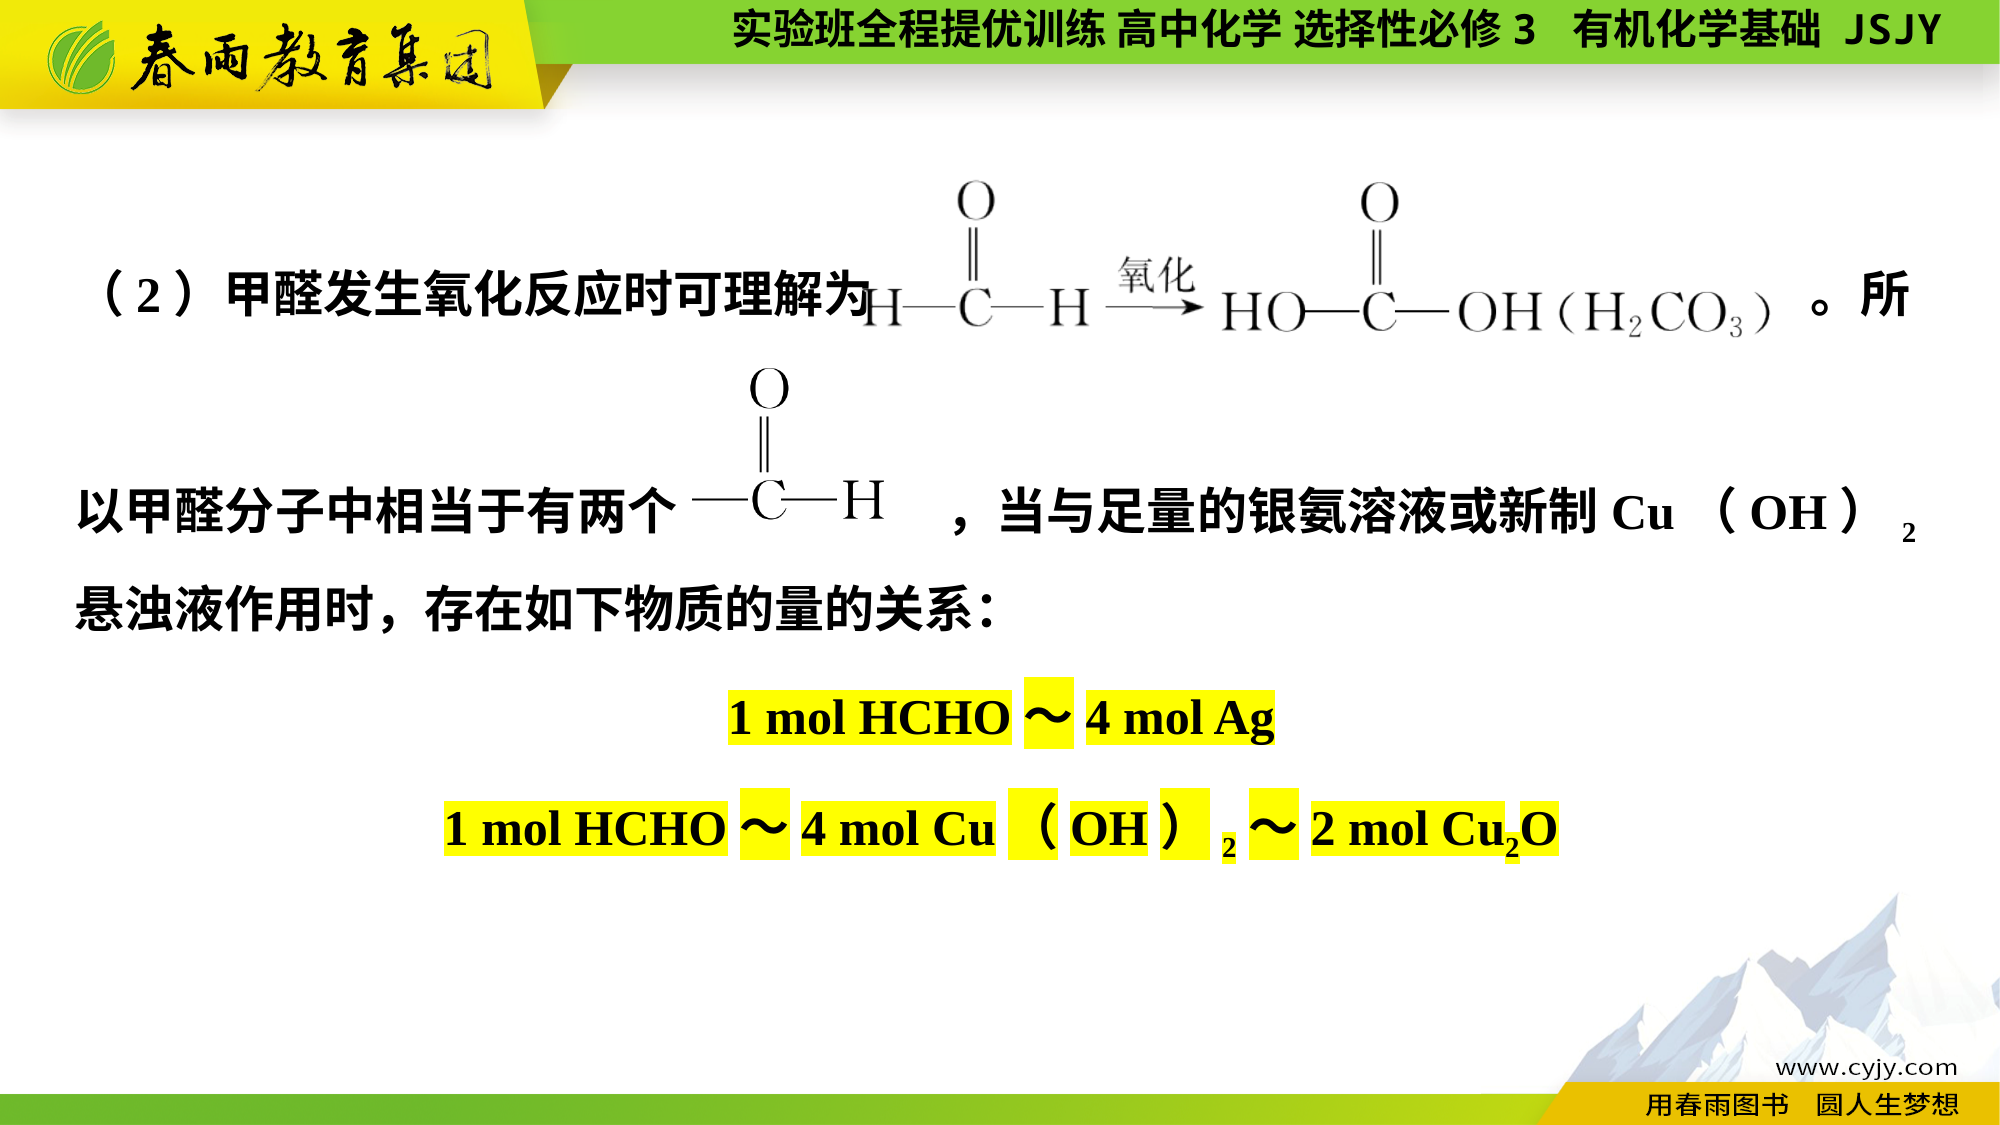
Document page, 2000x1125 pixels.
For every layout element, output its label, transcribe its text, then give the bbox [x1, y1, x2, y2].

picture [0, 0, 2000, 1125]
list （2）甲醛发生氧化反应时可理解为 。所 以甲醛分子中相当于有两个 ，当与足量的银氨溶液或新制Cu（OH）2悬浊液作用时，存在如下物质的量的关系： 1 mol HCHO～4 mol Ag 1 mol HCHO～4 mol Cu（OH）2～2 mol Cu2O [59, 224, 1944, 853]
